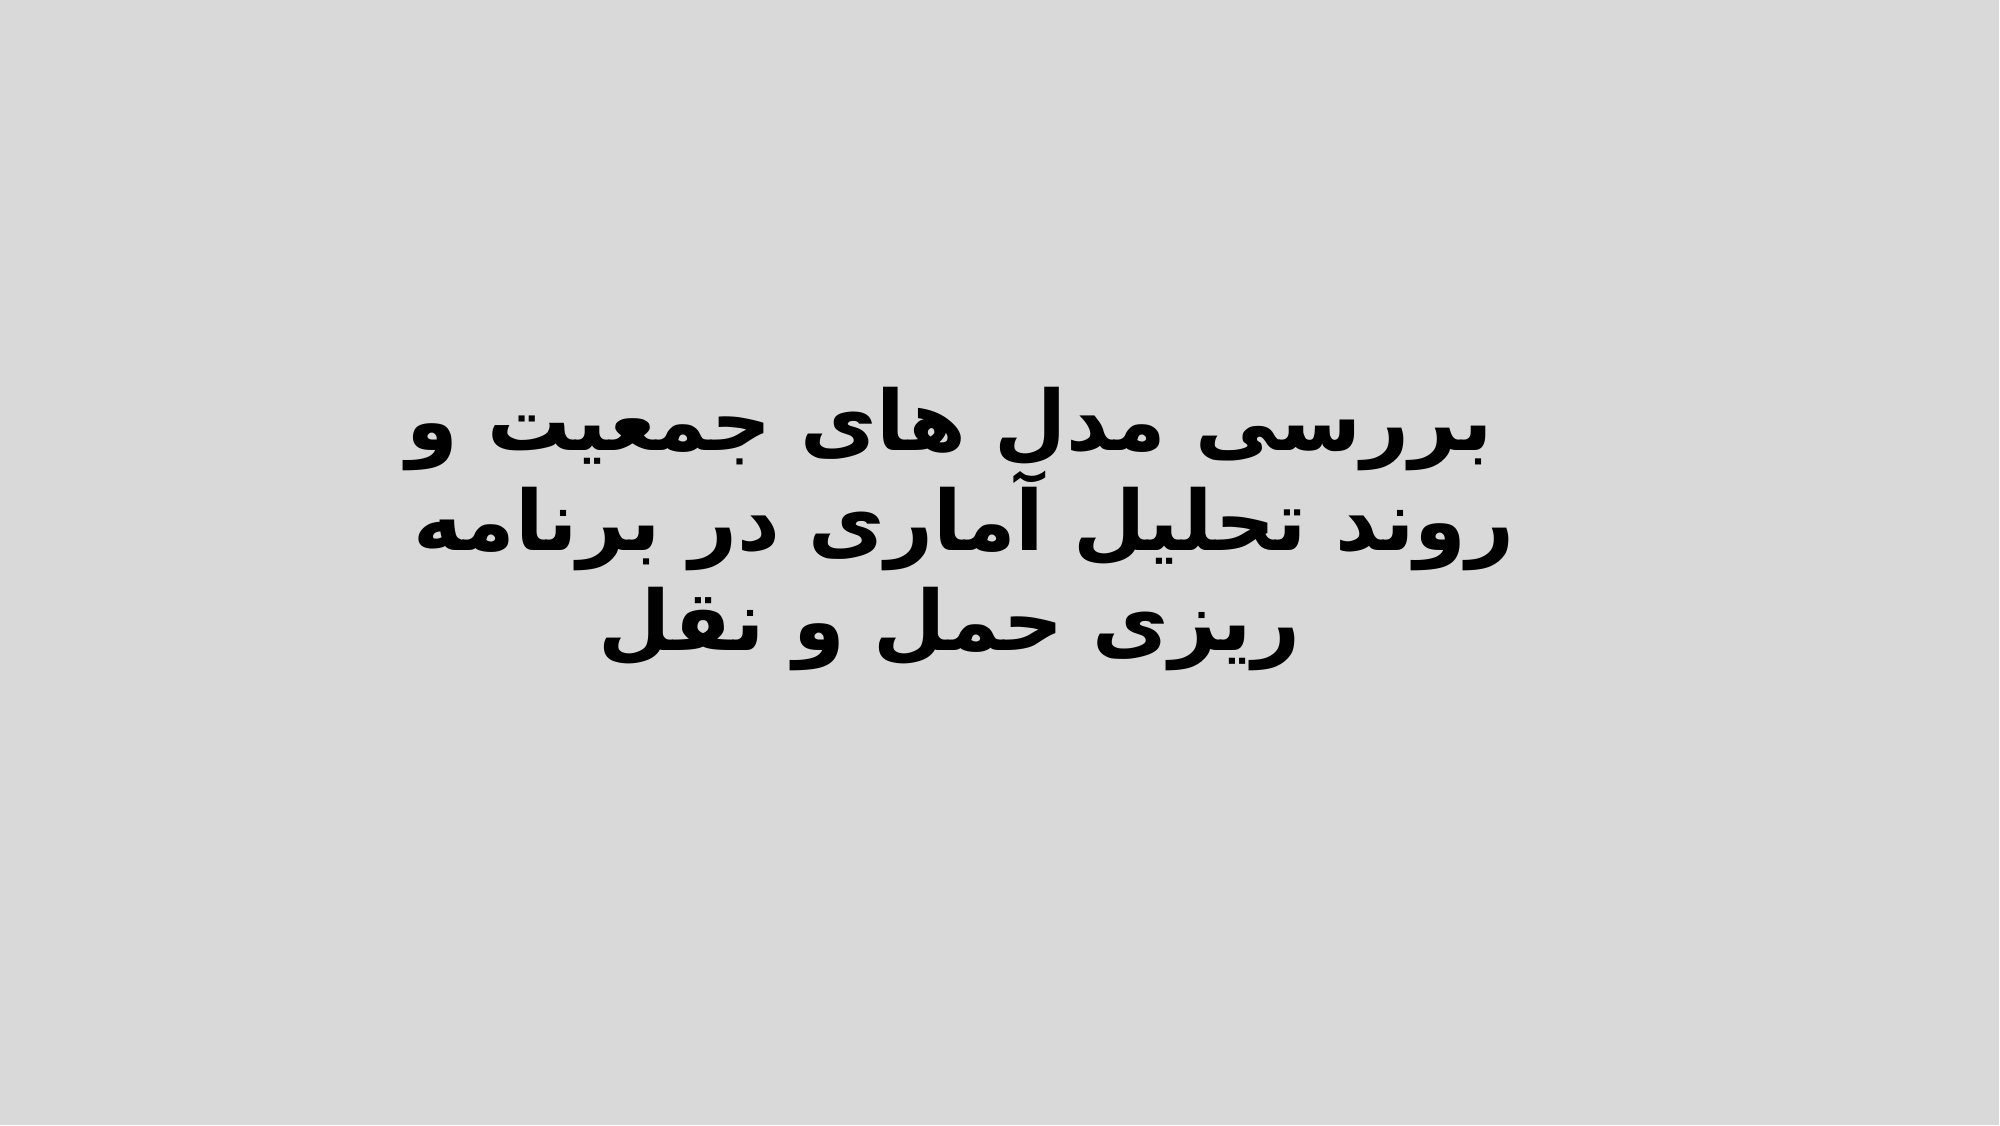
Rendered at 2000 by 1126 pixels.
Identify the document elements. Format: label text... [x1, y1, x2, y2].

text_box بررسی مدل های جمعیت و روند تحلیل آماری در برنامه ریزی حمل و نقل [299, 362, 1600, 672]
